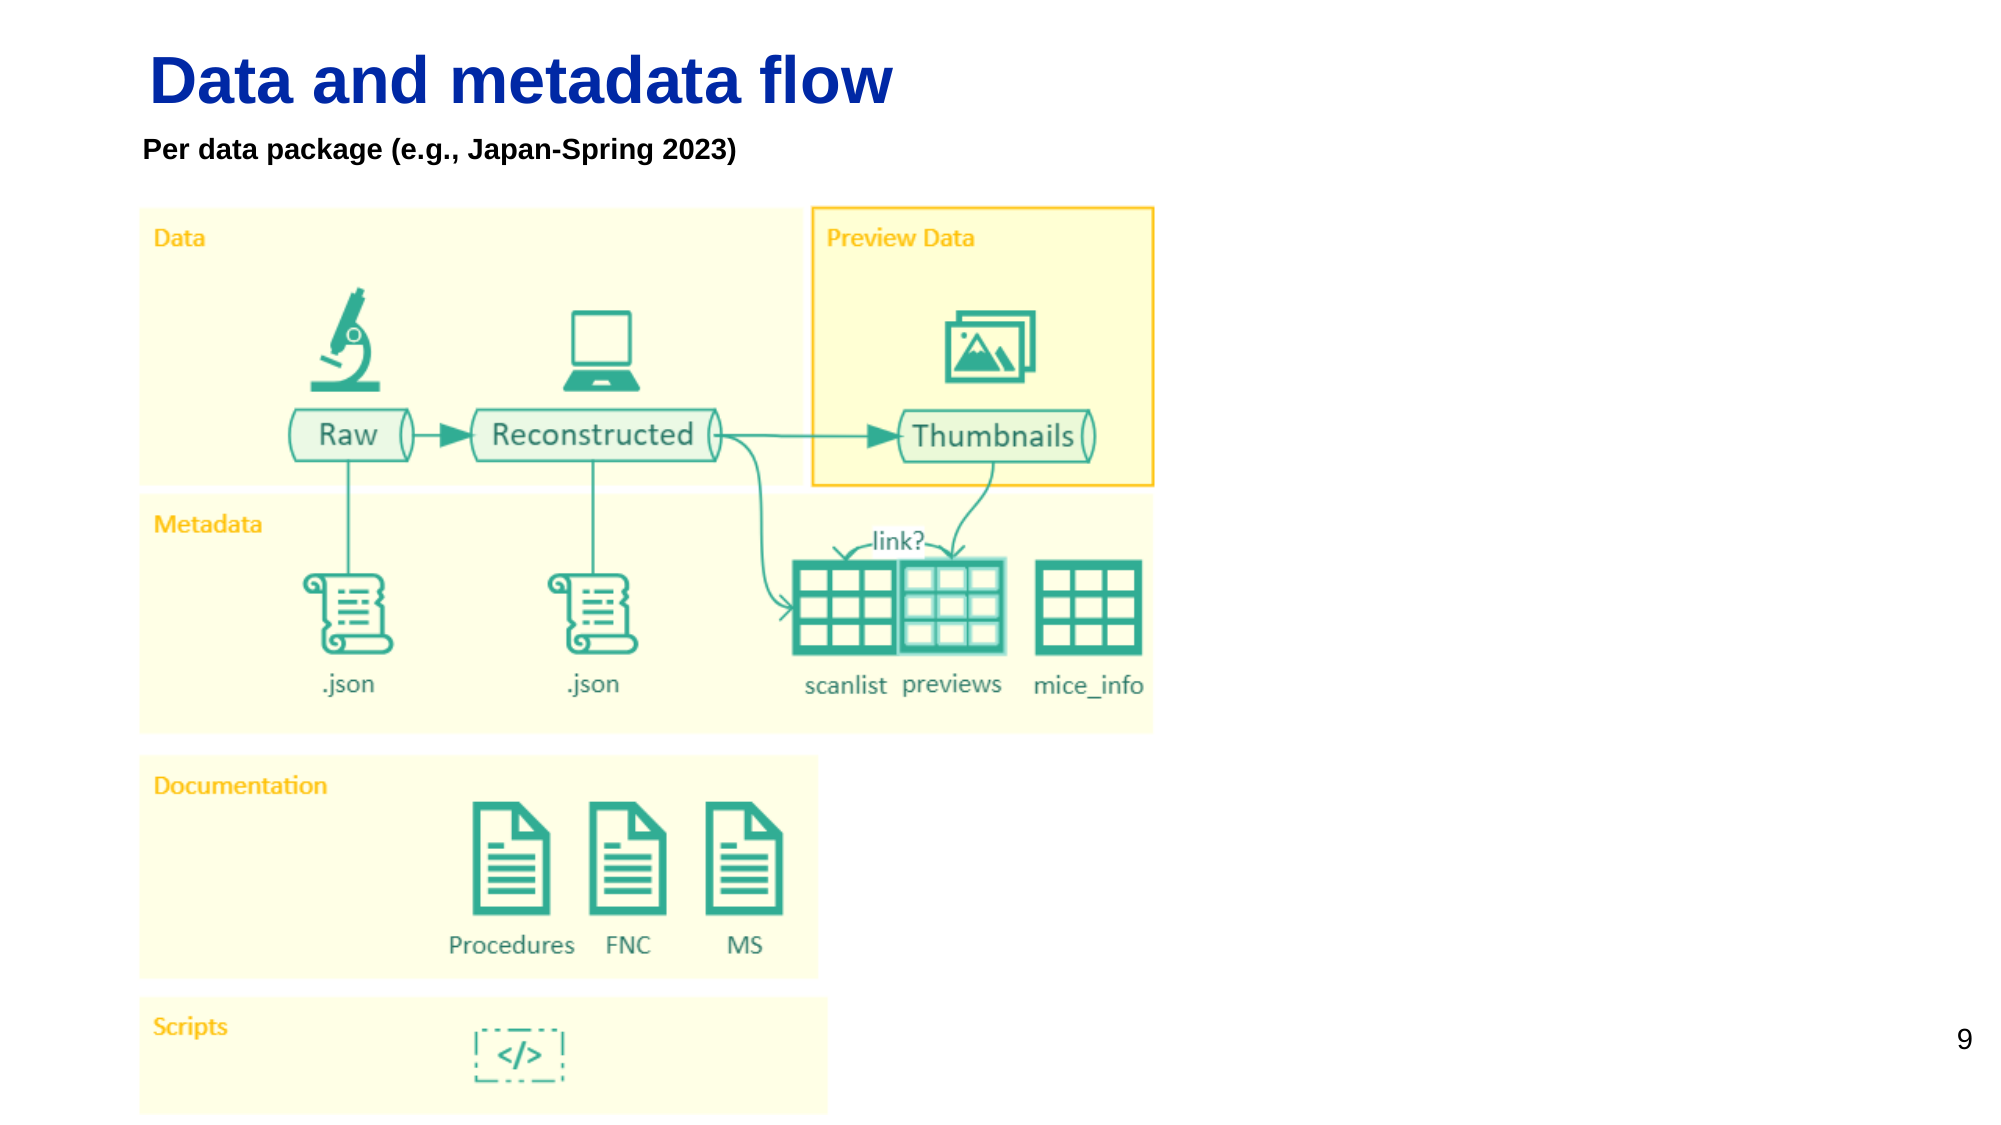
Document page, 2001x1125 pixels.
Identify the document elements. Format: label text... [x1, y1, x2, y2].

picture [96, 187, 1198, 1115]
slide_number 9 [1853, 1019, 1974, 1106]
title Data and metadata flow [149, 31, 1851, 132]
text_box Per data package (e.g., Japan-Spring 2023) [128, 122, 1128, 173]
